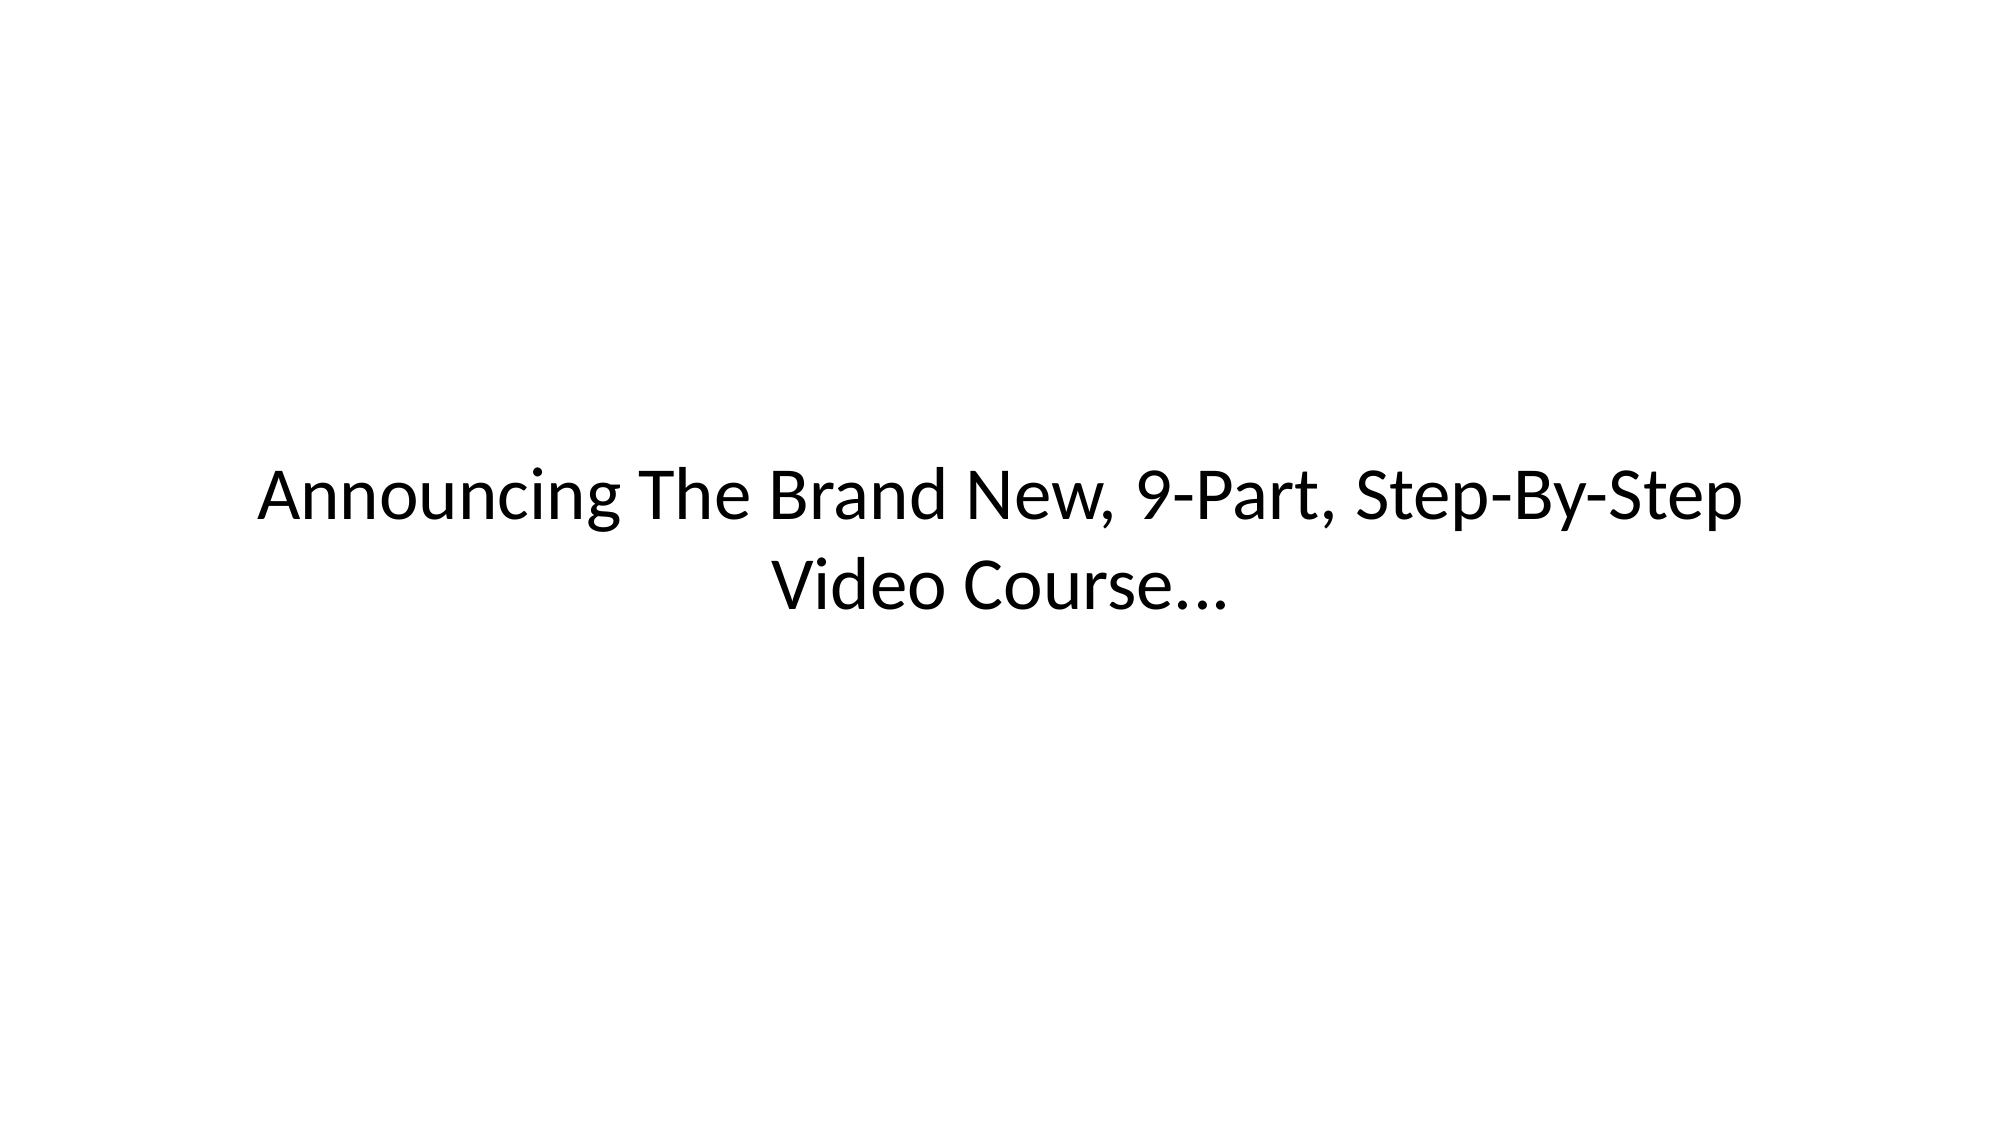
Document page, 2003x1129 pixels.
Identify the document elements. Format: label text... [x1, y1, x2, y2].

title Announcing The Brand New, 9-Part, Step-By-Step Video Course... [150, 287, 1853, 782]
